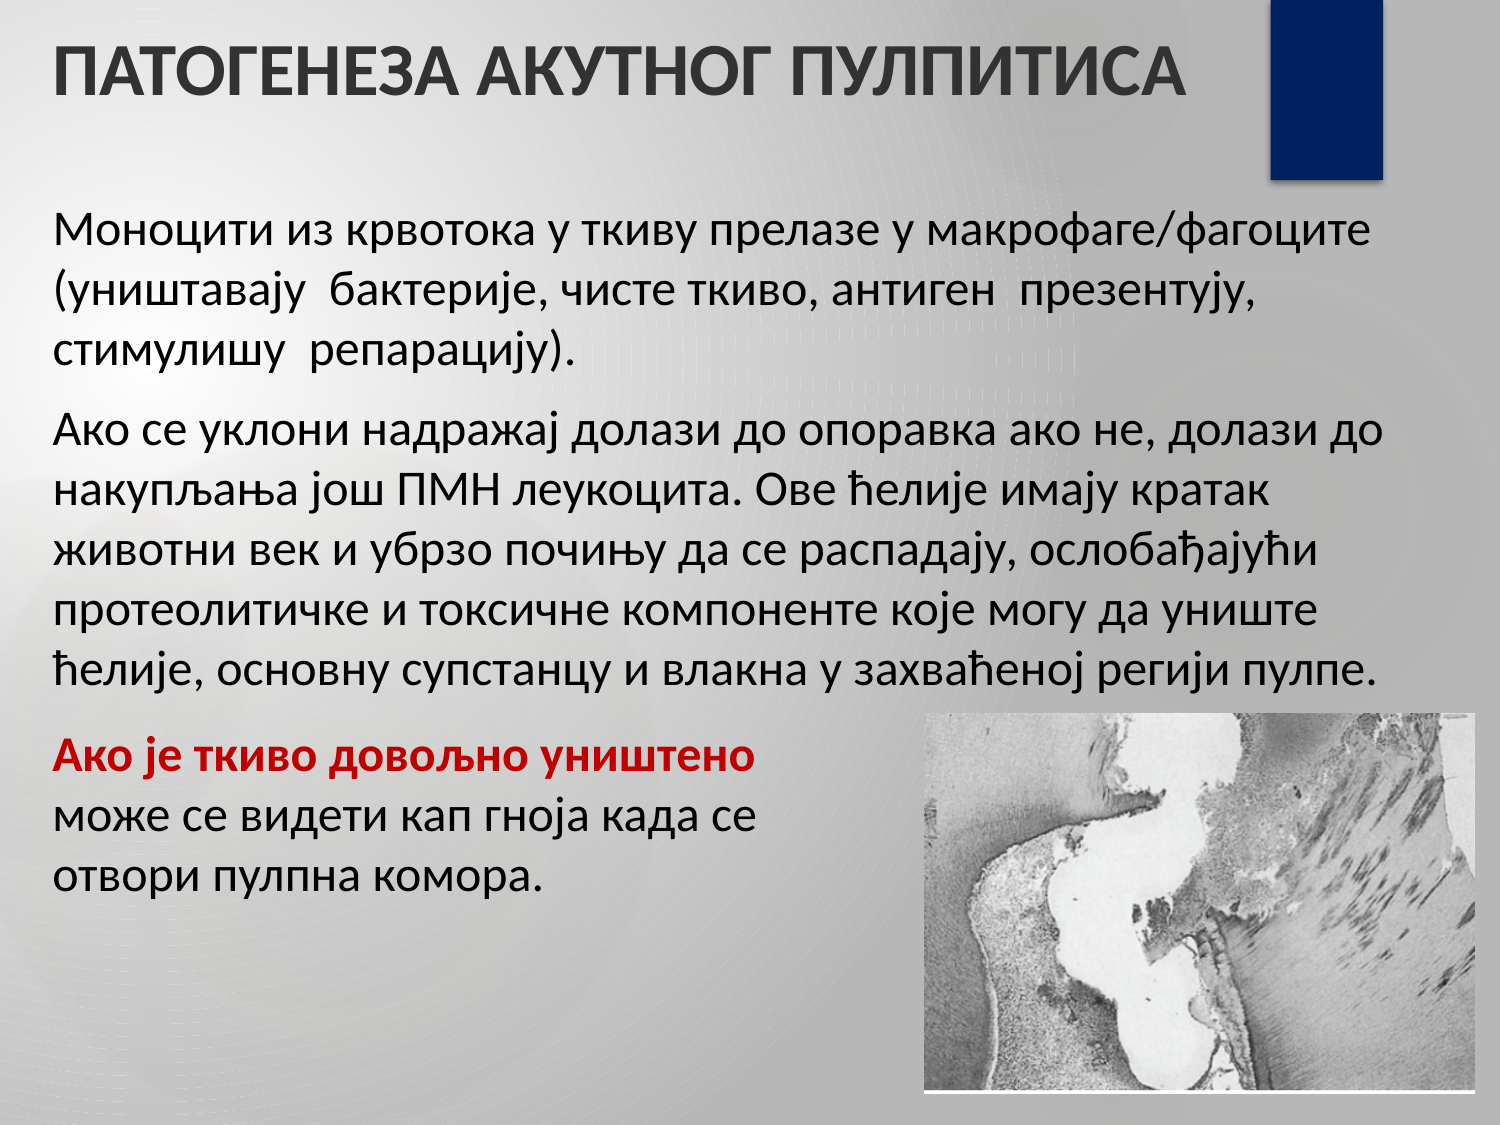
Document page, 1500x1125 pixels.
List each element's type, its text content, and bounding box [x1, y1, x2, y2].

title ПАТОГЕНЕЗА АКУТНОГ ПУЛПИТИСА [37, 12, 1263, 187]
text_box Ако је ткиво довољно уништено може се видети кап гноја када се отвори пулпна комора. [37, 713, 888, 909]
picture [924, 713, 1476, 1094]
list Моноцити из крвотока у ткиву прелазе у макрофаге/фагоците (уништавају бактерије, чисте ткиво, антиген презентују, стимулишу репарацију). Ако се уклони надражај долази до опоравка ако не, долази до накупљања још ПМН леукоцита. Ове ћелије имају кратак животни век и убрзо почињу да се распадају, ослобађајући протеолитичке и токсичне компоненте које могу да униште ћелије, основну супстанцу и влакна у захваћеној регији пулпе. [37, 187, 1475, 713]
